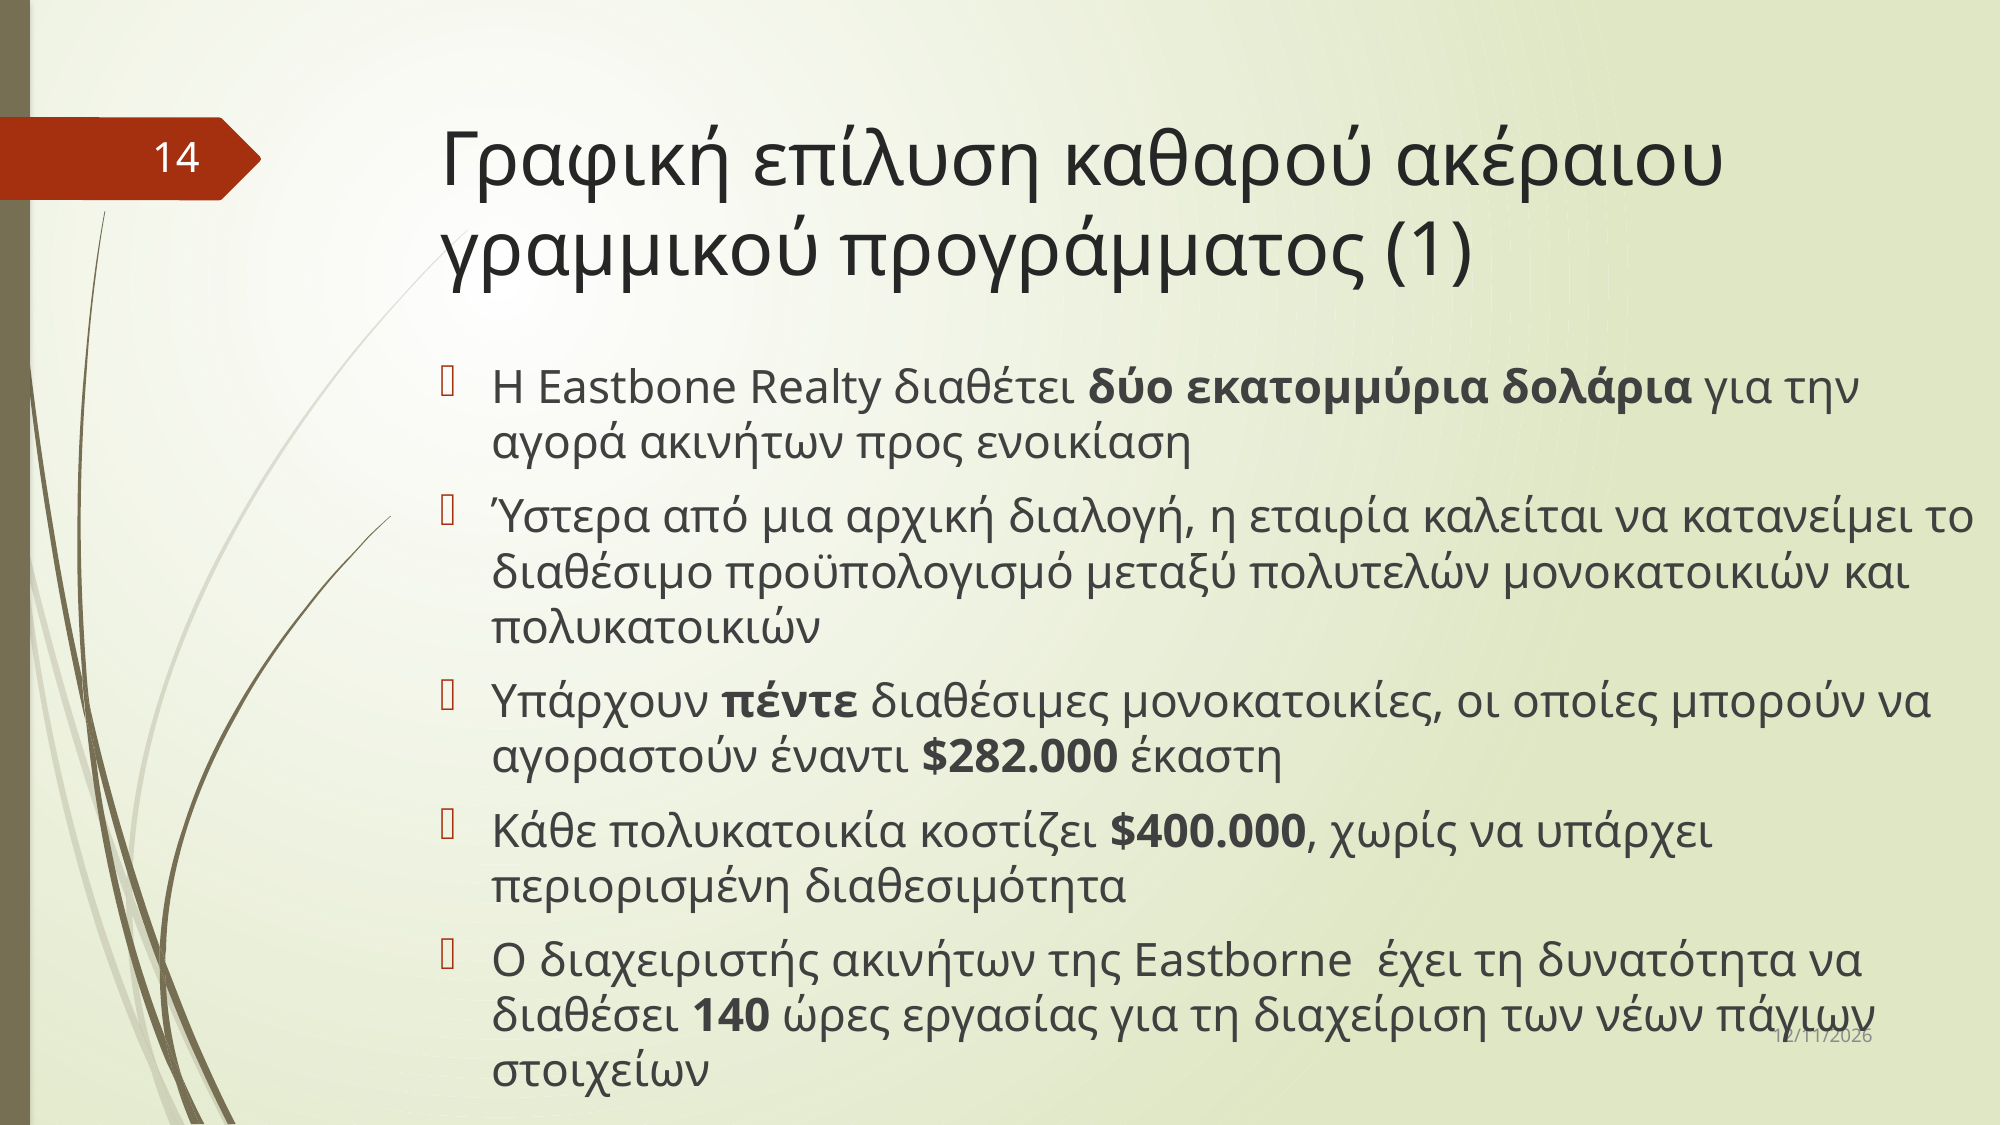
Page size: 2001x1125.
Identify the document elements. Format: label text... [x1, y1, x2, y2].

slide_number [1699, 1005, 1888, 1067]
title Γραφική επίλυση καθαρού ακέραιου γραμμικού προγράμματος (1) [425, 102, 1888, 313]
list Η Eastbone Realty διαθέτει δύο εκατομμύρια δολάρια για την αγορά ακινήτων προς ενοικίαση Ύστερα από μια αρχική διαλογή, η εταιρία καλείται να κατανείμει το διαθέσιμο προϋπολογισμό μεταξύ πολυτελών μονοκατοικιών και πολυκατοικιών Υπάρχουν πέντε διαθέσιμες μονοκατοικίες, οι οποίες μπορούν να αγοραστούν έναντι $282.000 έκαστη Κάθε πολυκατοικία κοστίζει $400.000, χωρίς να υπάρχει περιορισμένη διαθεσιμότητα Ο διαχειριστής ακινήτων της Eastborne έχει τη δυνατότητα να διαθέσει 140 ώρες εργασίας για τη διαχείριση των νέων πάγιων στοιχείων [424, 350, 2000, 1106]
slide_number 14 [87, 129, 216, 190]
